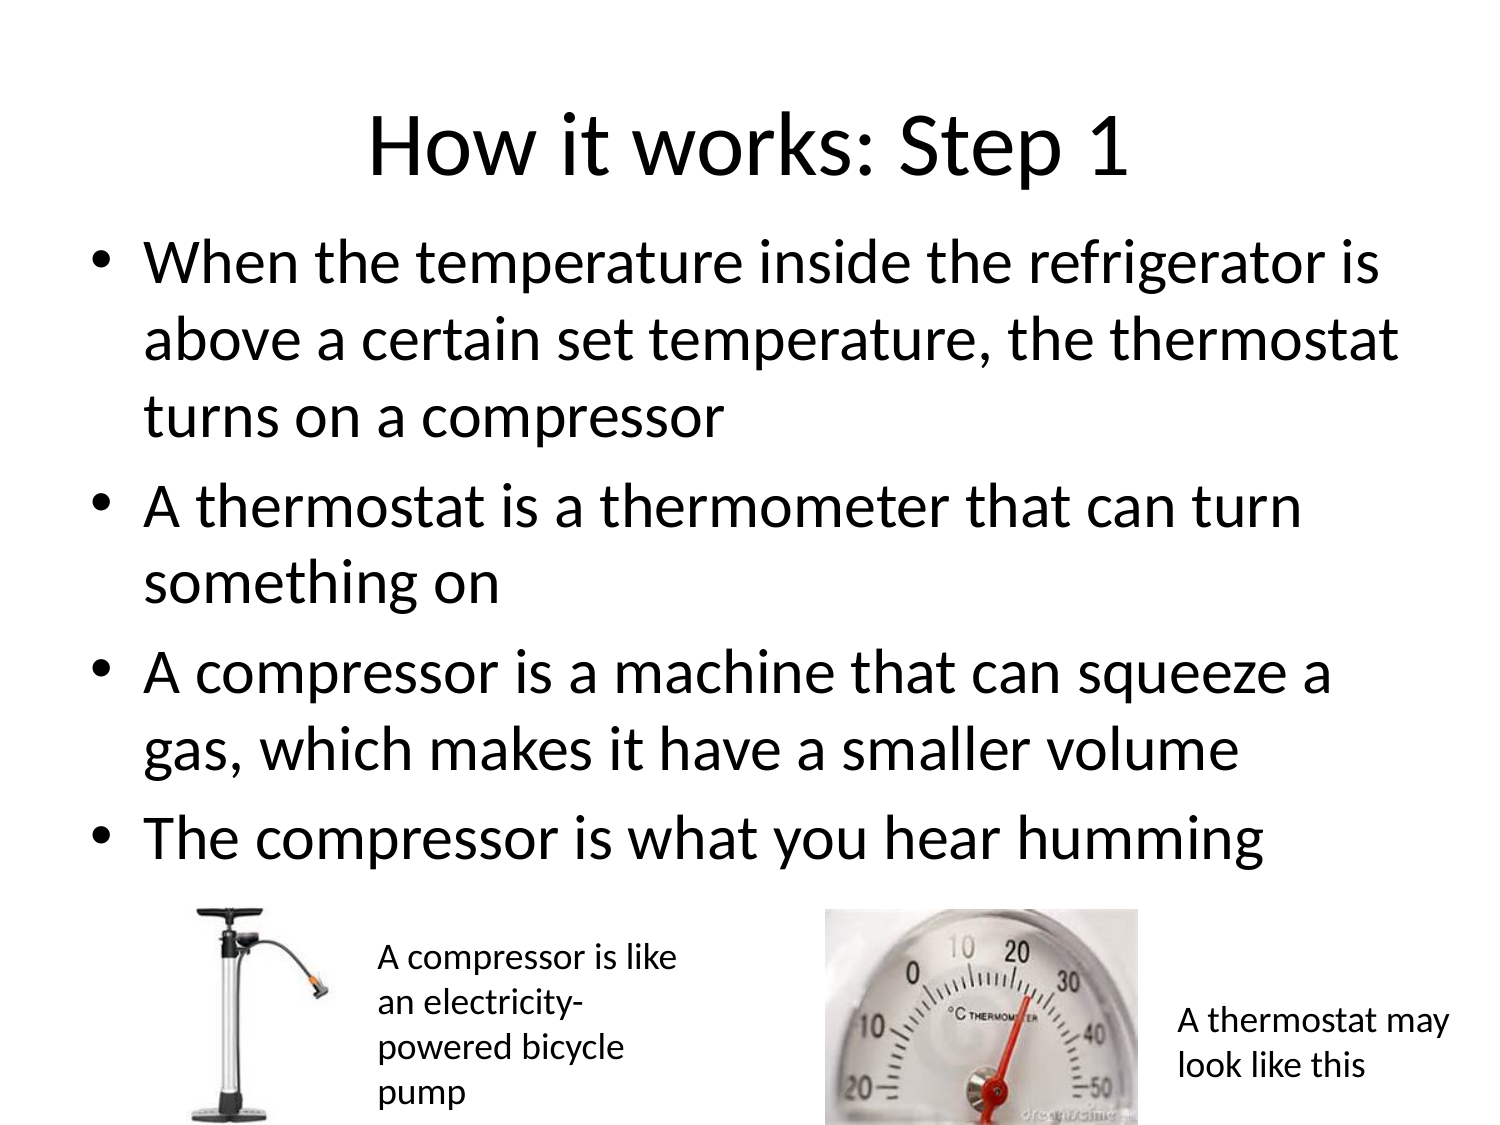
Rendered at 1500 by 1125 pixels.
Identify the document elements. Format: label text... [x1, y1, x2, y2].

text_box A compressor is like an electricity-powered bicycle pump [362, 924, 713, 1120]
picture [824, 909, 1138, 1125]
title How it works: Step 1 [75, 45, 1425, 212]
picture [112, 905, 351, 1125]
text_box A thermostat may look like this [1162, 987, 1500, 1093]
list When the temperature inside the refrigerator is above a certain set temperature, the thermostat turns on a compressor A thermostat is a thermometer that can turn something on A compressor is a machine that can squeeze a gas, which makes it have a smaller volume The compressor is what you hear humming [75, 212, 1425, 888]
